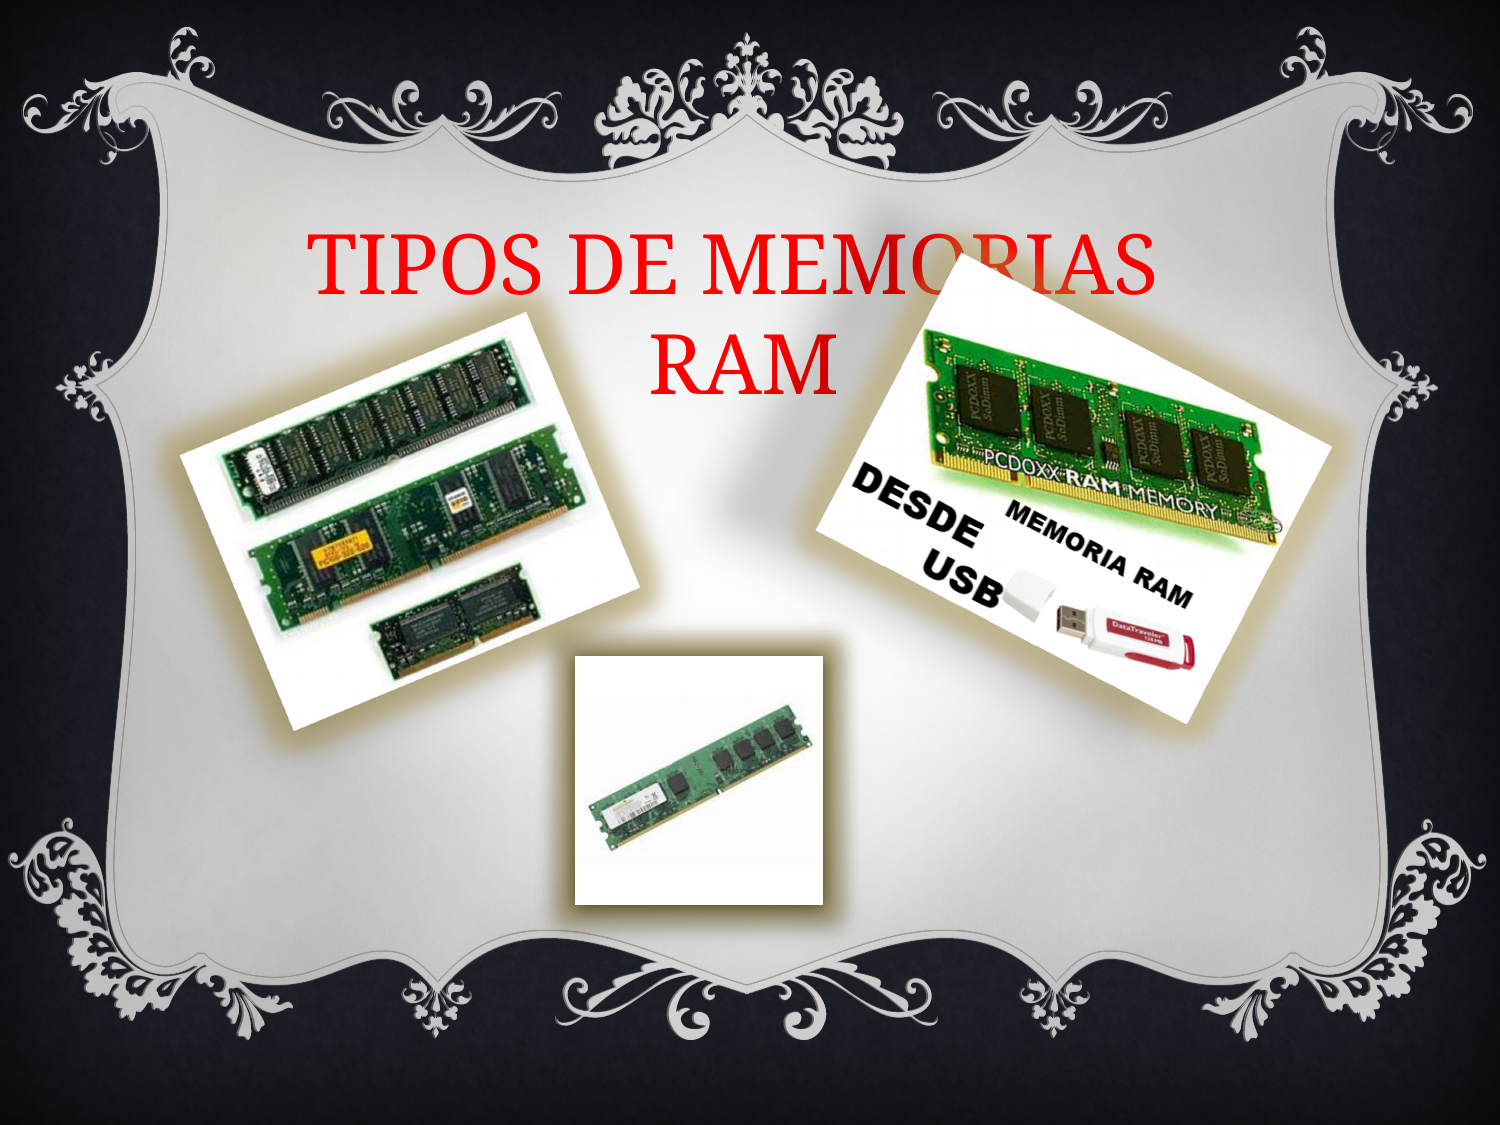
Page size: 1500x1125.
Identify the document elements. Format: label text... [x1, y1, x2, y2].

text_box TIPOS DE MEMORIAS RAM [938, 203, 1197, 330]
picture [0, 0, 1500, 1125]
text_box TIPOS DE MEMORIAS RAM [291, 203, 847, 419]
